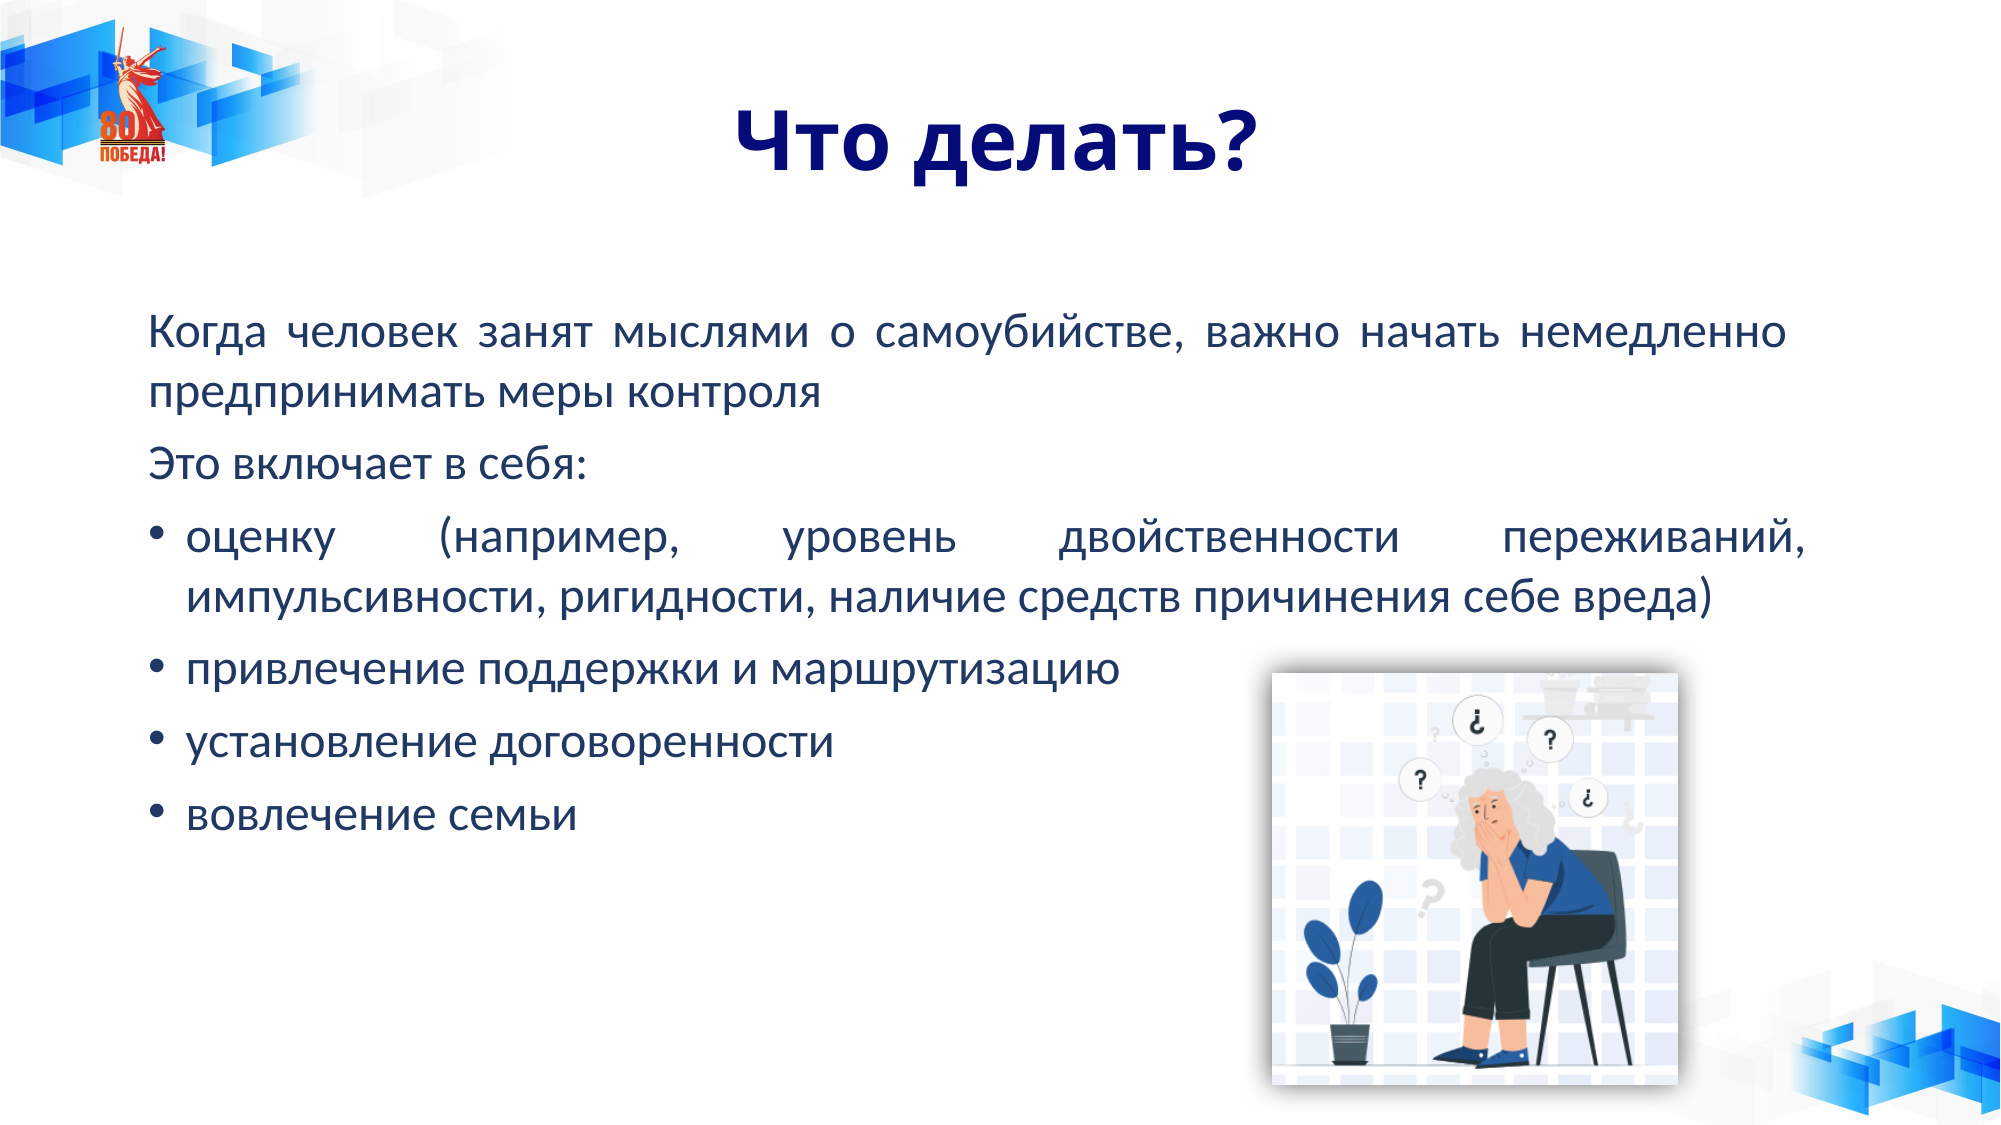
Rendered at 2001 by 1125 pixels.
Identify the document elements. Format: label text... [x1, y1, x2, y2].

title Что делать? [133, 91, 1861, 196]
picture [0, 0, 2001, 1125]
list Когда человек занят мыслями о самоубийстве, важно начать немедленно предпринимать меры контроля Это включает в себя: оценку (например, уровень двойственности переживаний, импульсивности, ригидности, наличие средств причинения себе вреда) привлечение поддержки и маршрутизацию установление договоренности вовлечение семьи [133, 290, 1823, 785]
